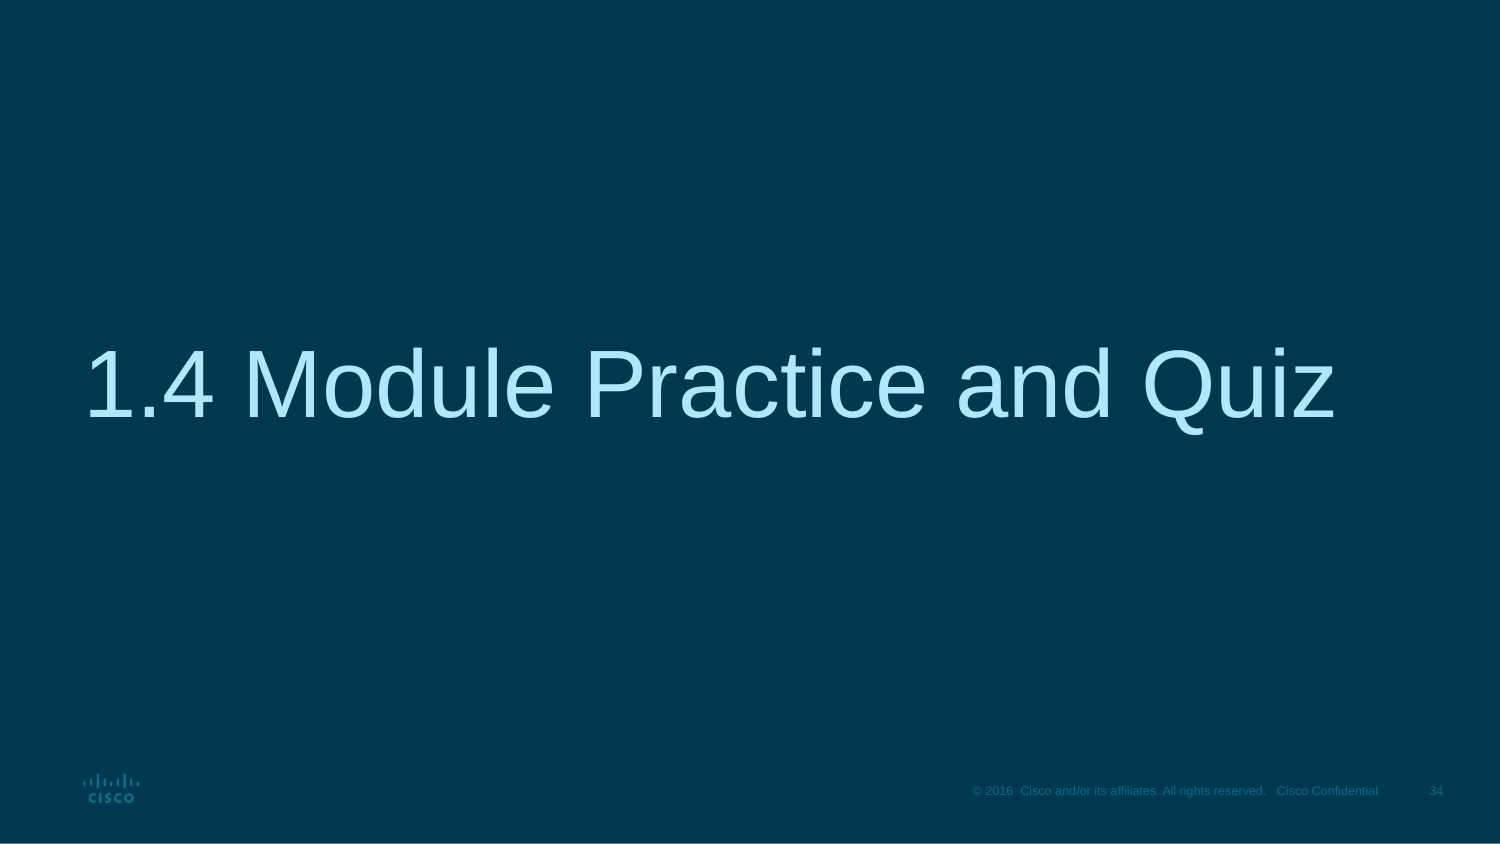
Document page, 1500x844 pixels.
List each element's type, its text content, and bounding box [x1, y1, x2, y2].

title 1.4 Module Practice and Quiz [68, 286, 1427, 446]
